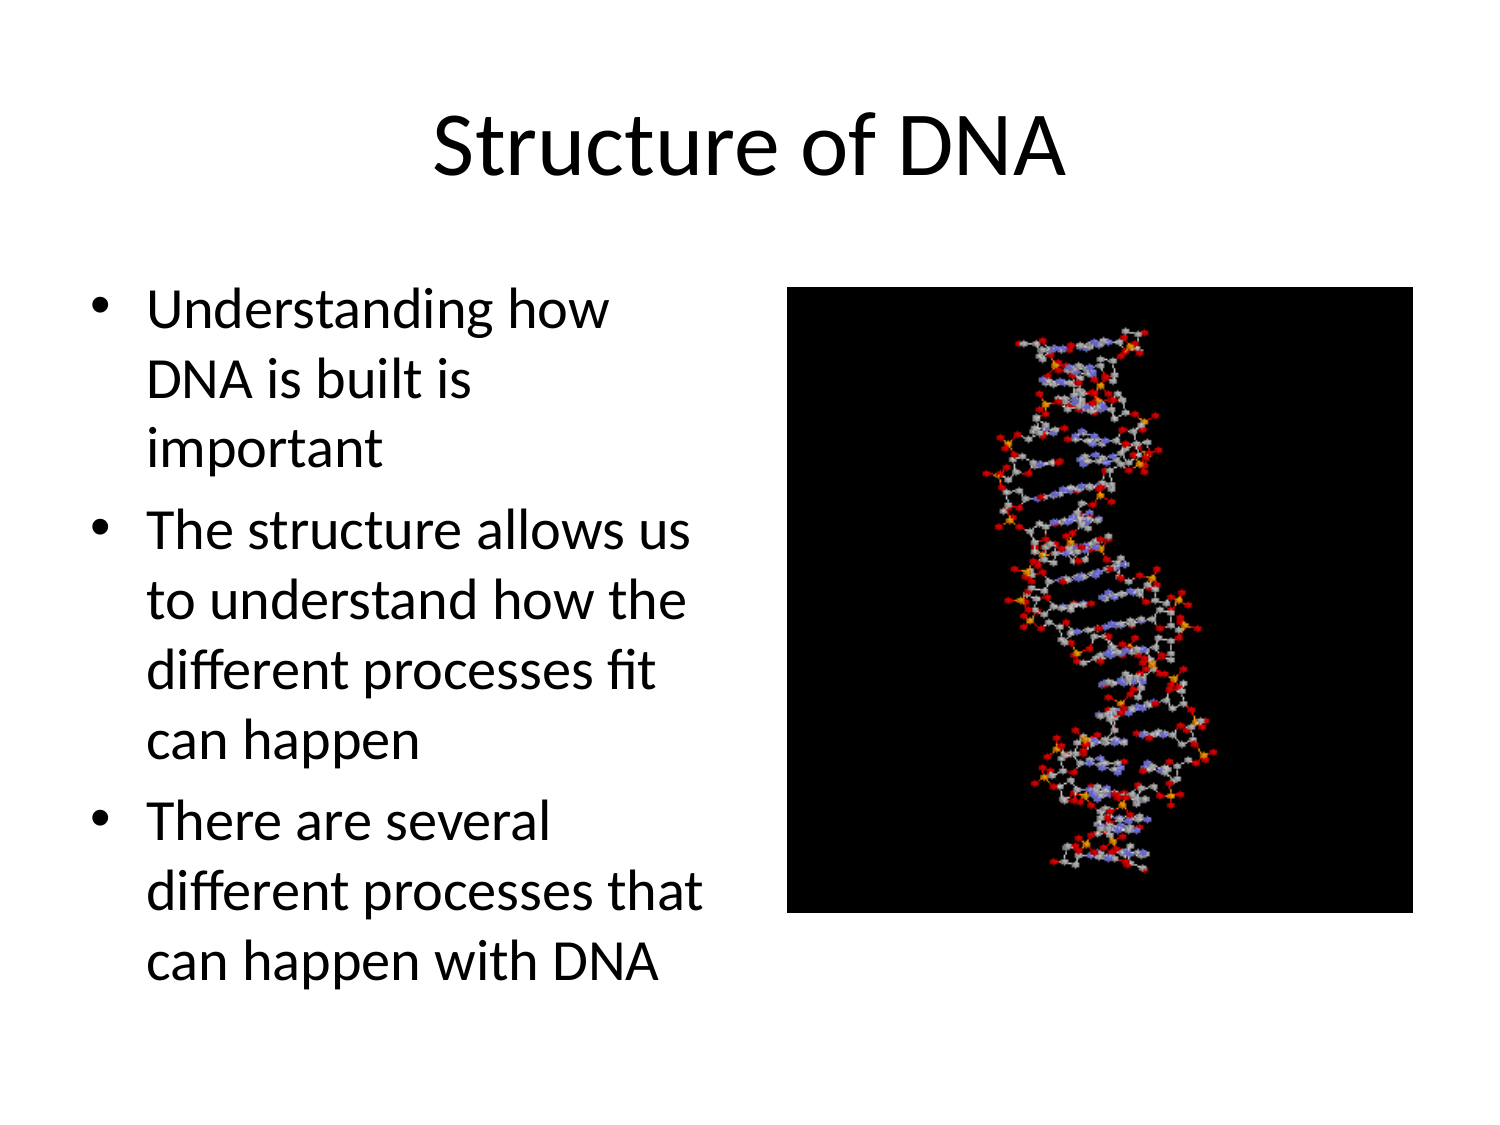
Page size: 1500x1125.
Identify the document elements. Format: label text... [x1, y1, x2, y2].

title Structure of DNA [75, 45, 1425, 233]
picture [787, 287, 1413, 913]
list Understanding how DNA is built is important The structure allows us to understand how the different processes fit can happen There are several different processes that can happen with DNA [75, 262, 738, 1005]
